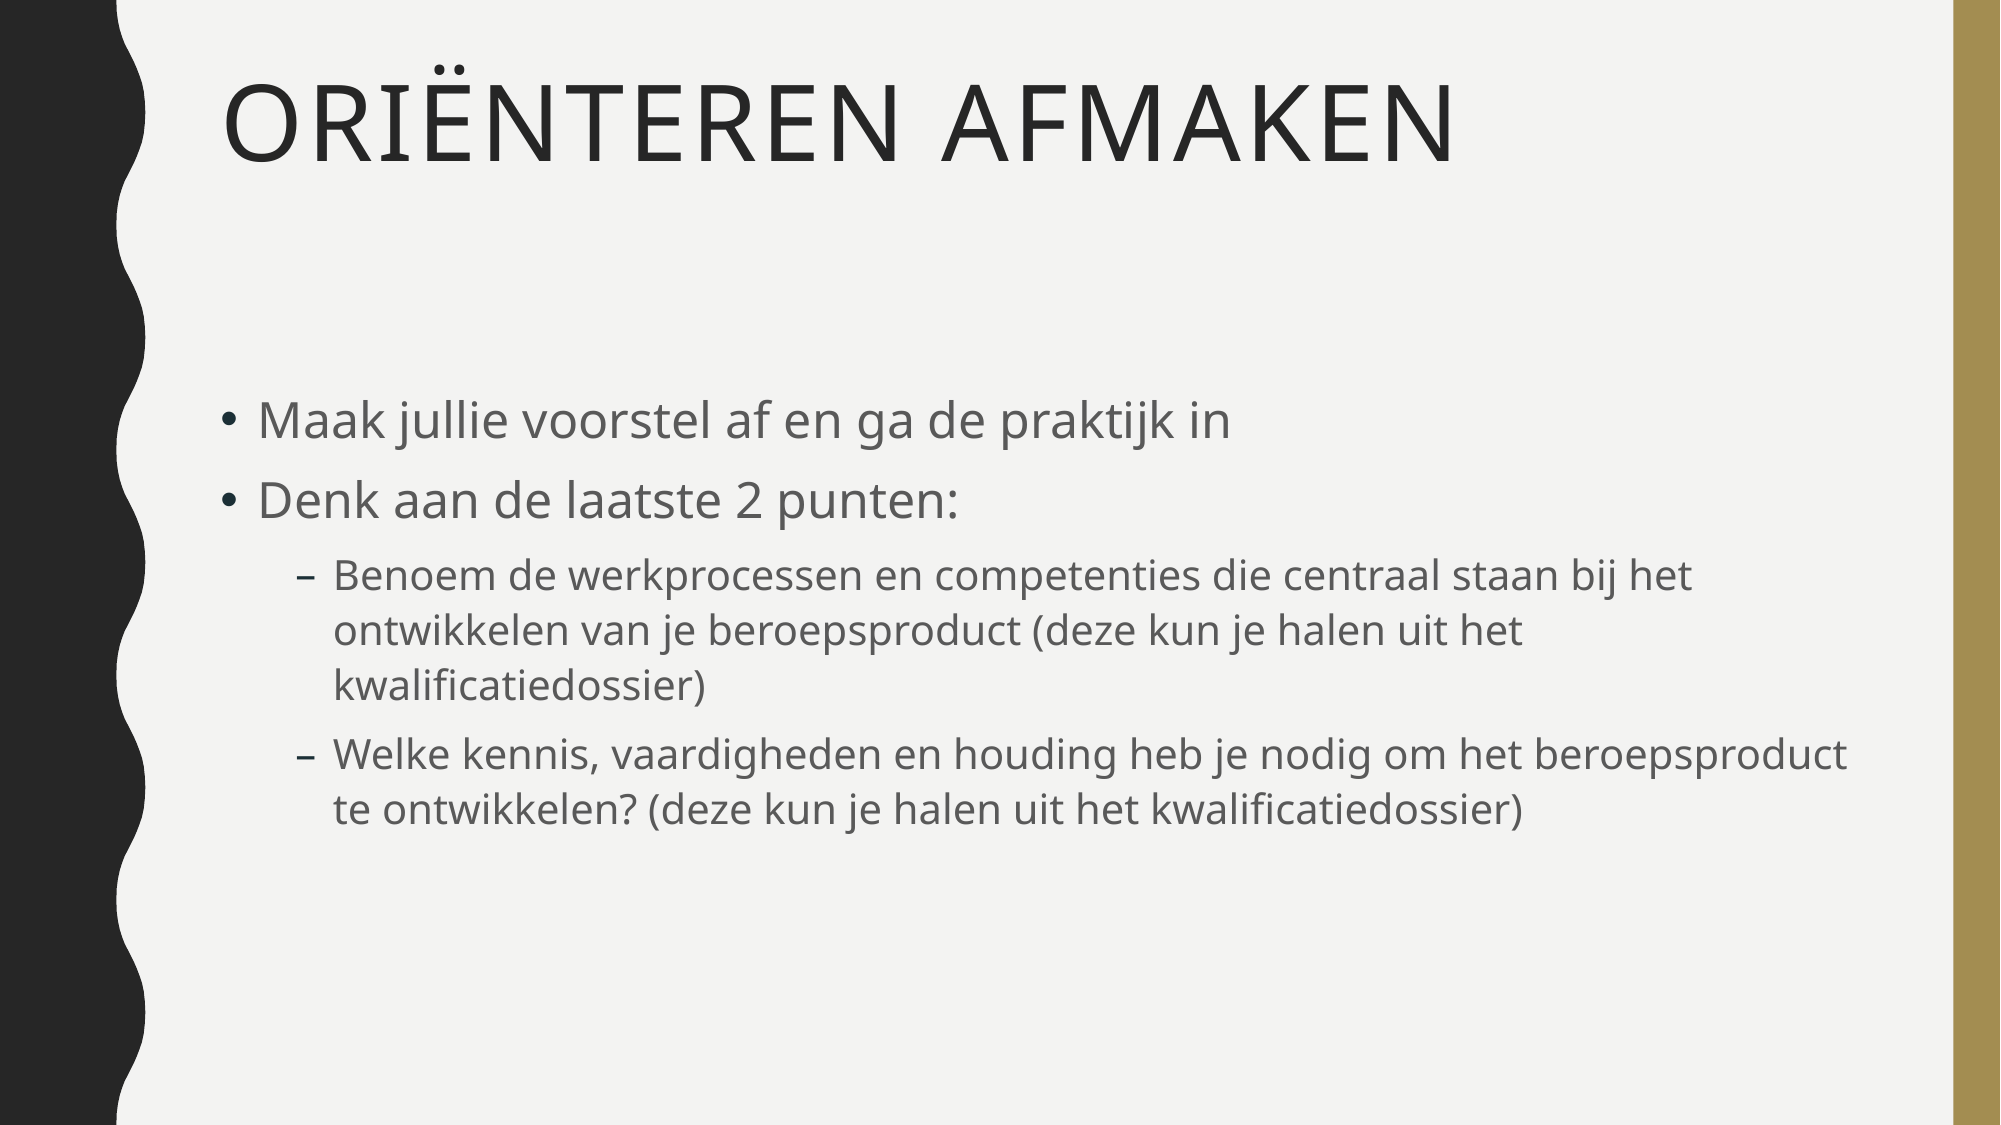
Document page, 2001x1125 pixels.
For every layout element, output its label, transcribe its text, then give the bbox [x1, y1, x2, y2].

title Oriënteren afmaken [205, 62, 1875, 308]
list Maak jullie voorstel af en ga de praktijk in Denk aan de laatste 2 punten: Benoem de werkprocessen en competenties die centraal staan bij het ontwikkelen van je beroepsproduct (deze kun je halen uit het kwalificatiedossier) Welke kennis, vaardigheden en houding heb je nodig om het beroepsproduct te ontwikkelen? (deze kun je halen uit het kwalificatiedossier) [205, 375, 1875, 965]
